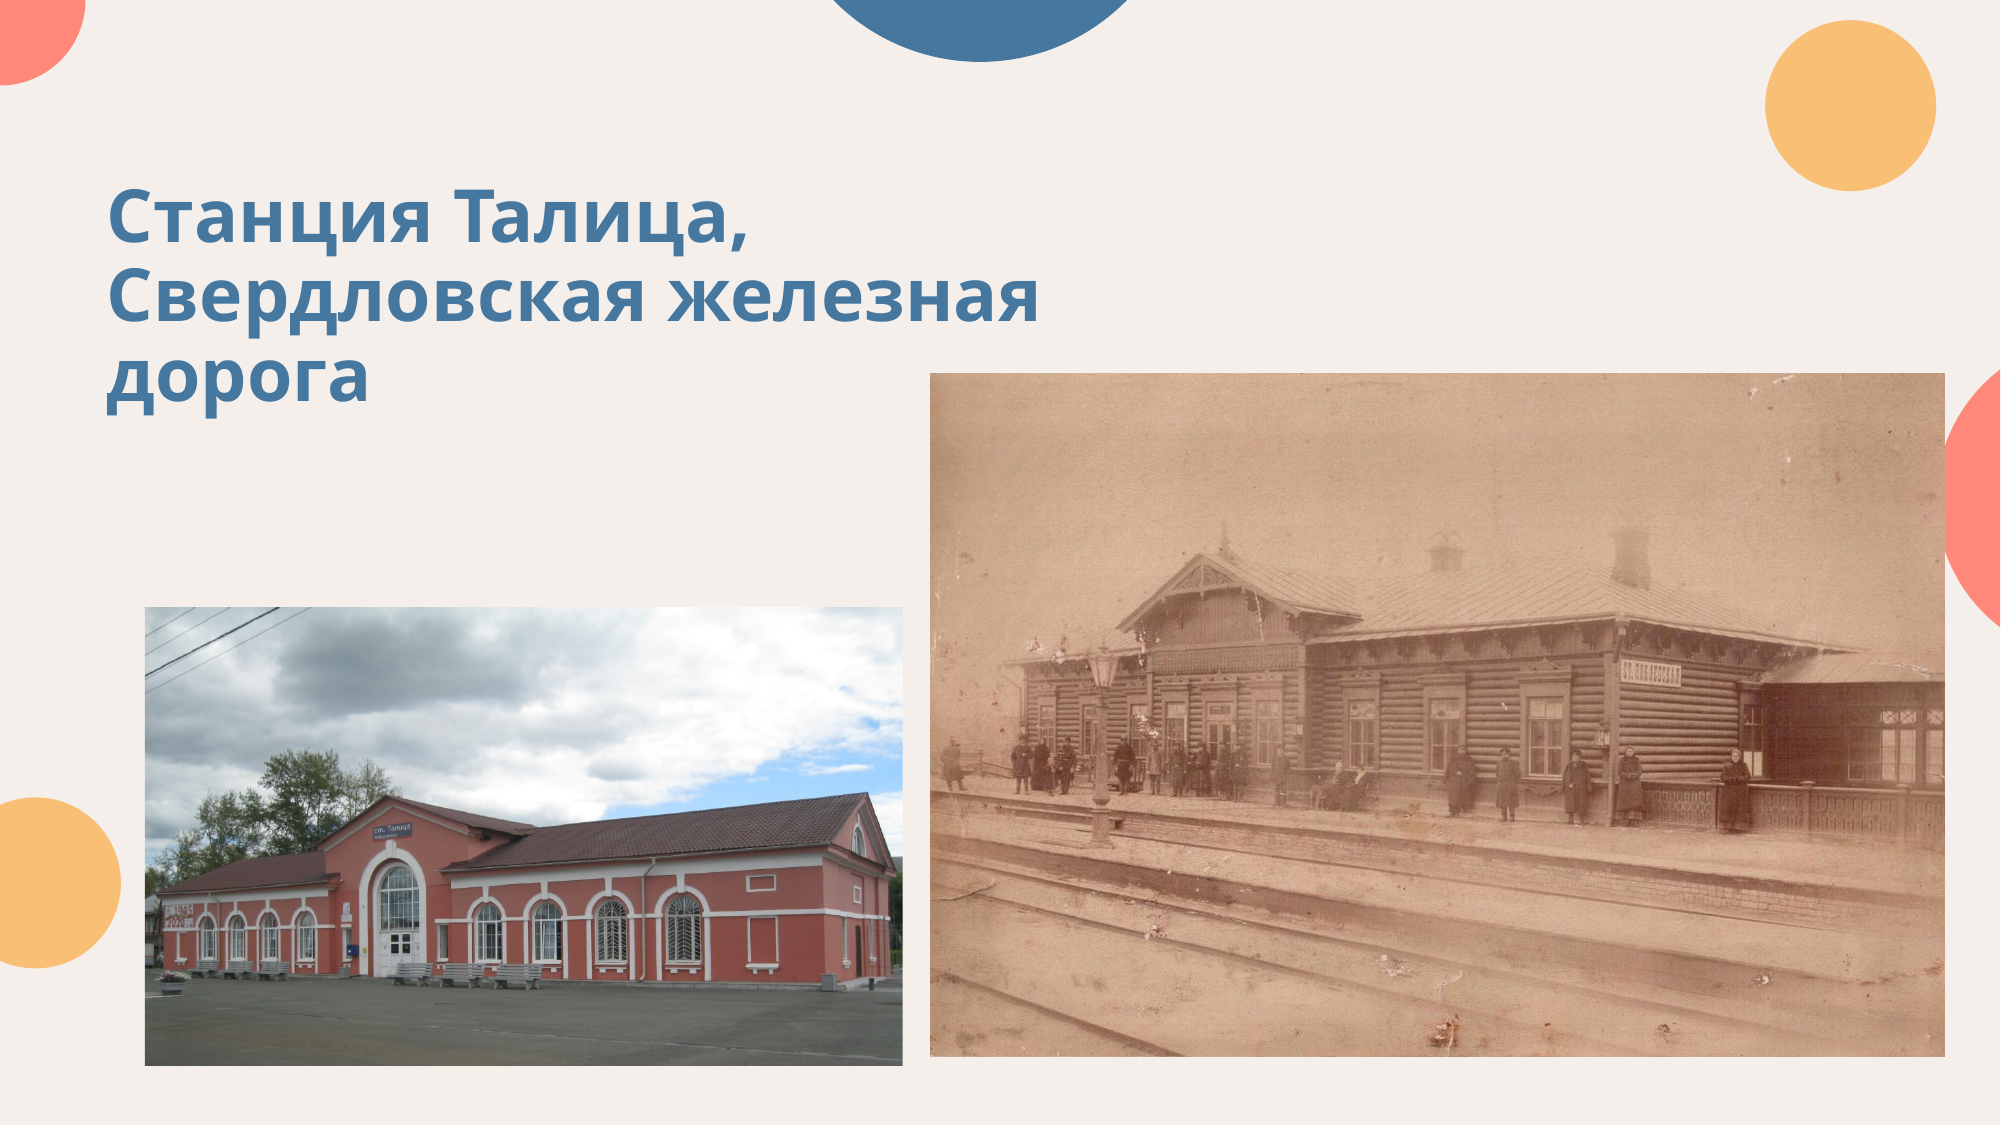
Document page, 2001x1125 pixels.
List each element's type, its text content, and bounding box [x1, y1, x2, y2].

title Станция Талица, Свердловская железная дорога [91, 171, 1319, 426]
picture [144, 607, 903, 1066]
picture [930, 373, 1945, 1058]
